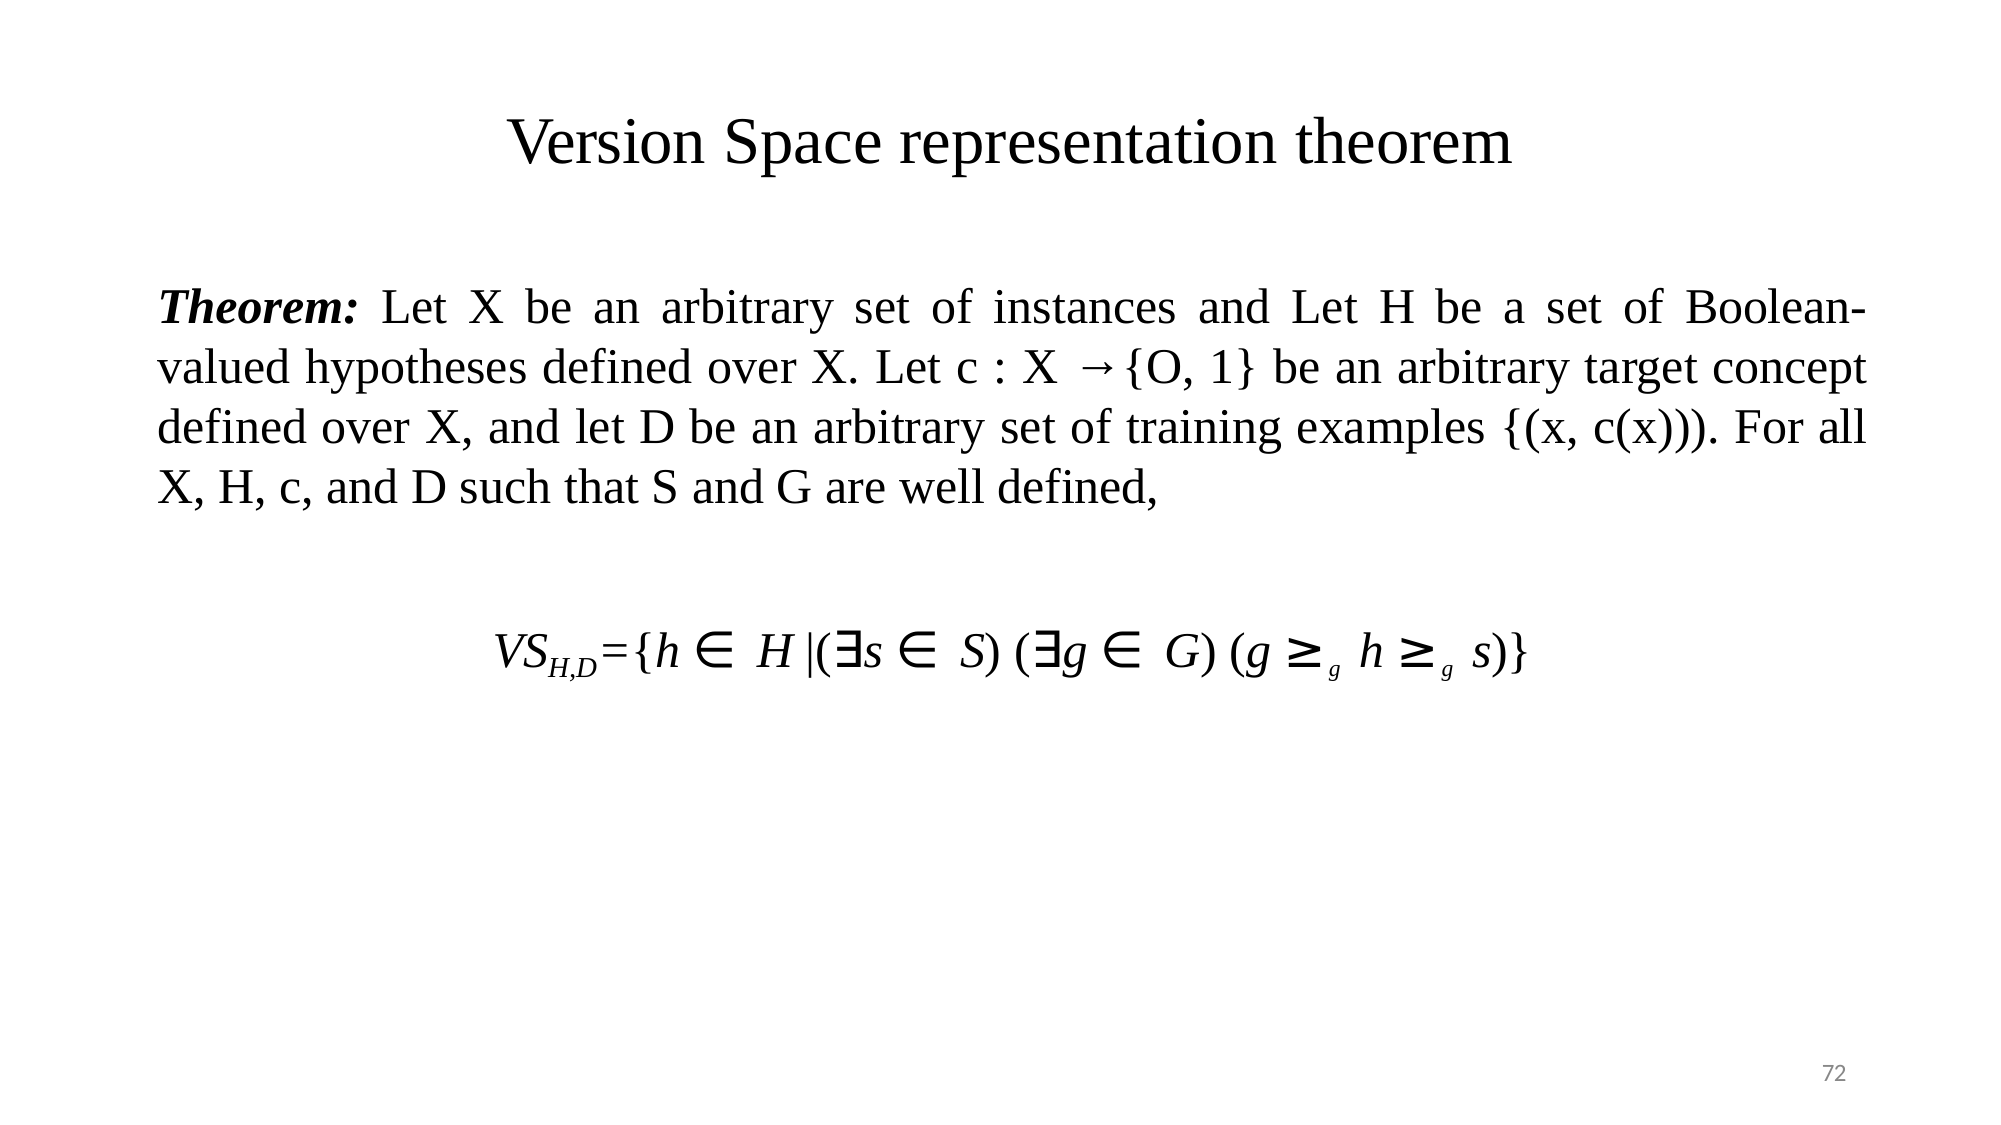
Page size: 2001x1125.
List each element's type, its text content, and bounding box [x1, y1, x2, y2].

text_box Theorem: Let X be an arbitrary set of instances and Let H be a set of Boolean- valued hypotheses defined over X. Let c : X →{O, 1} be an arbitrary target concept defined over X, and let D be an arbitrary set of training examples {(x, c(x))). For all X, H, c, and D such that S and G are well defined, VSH,D={h ∈ H |(∃s ∈ S) (∃g ∈ G) (g ≥g h ≥g s)} [153, 271, 1870, 684]
slide_number 72 [1815, 1060, 1856, 1125]
title Version Space representation theorem [153, 95, 1847, 271]
